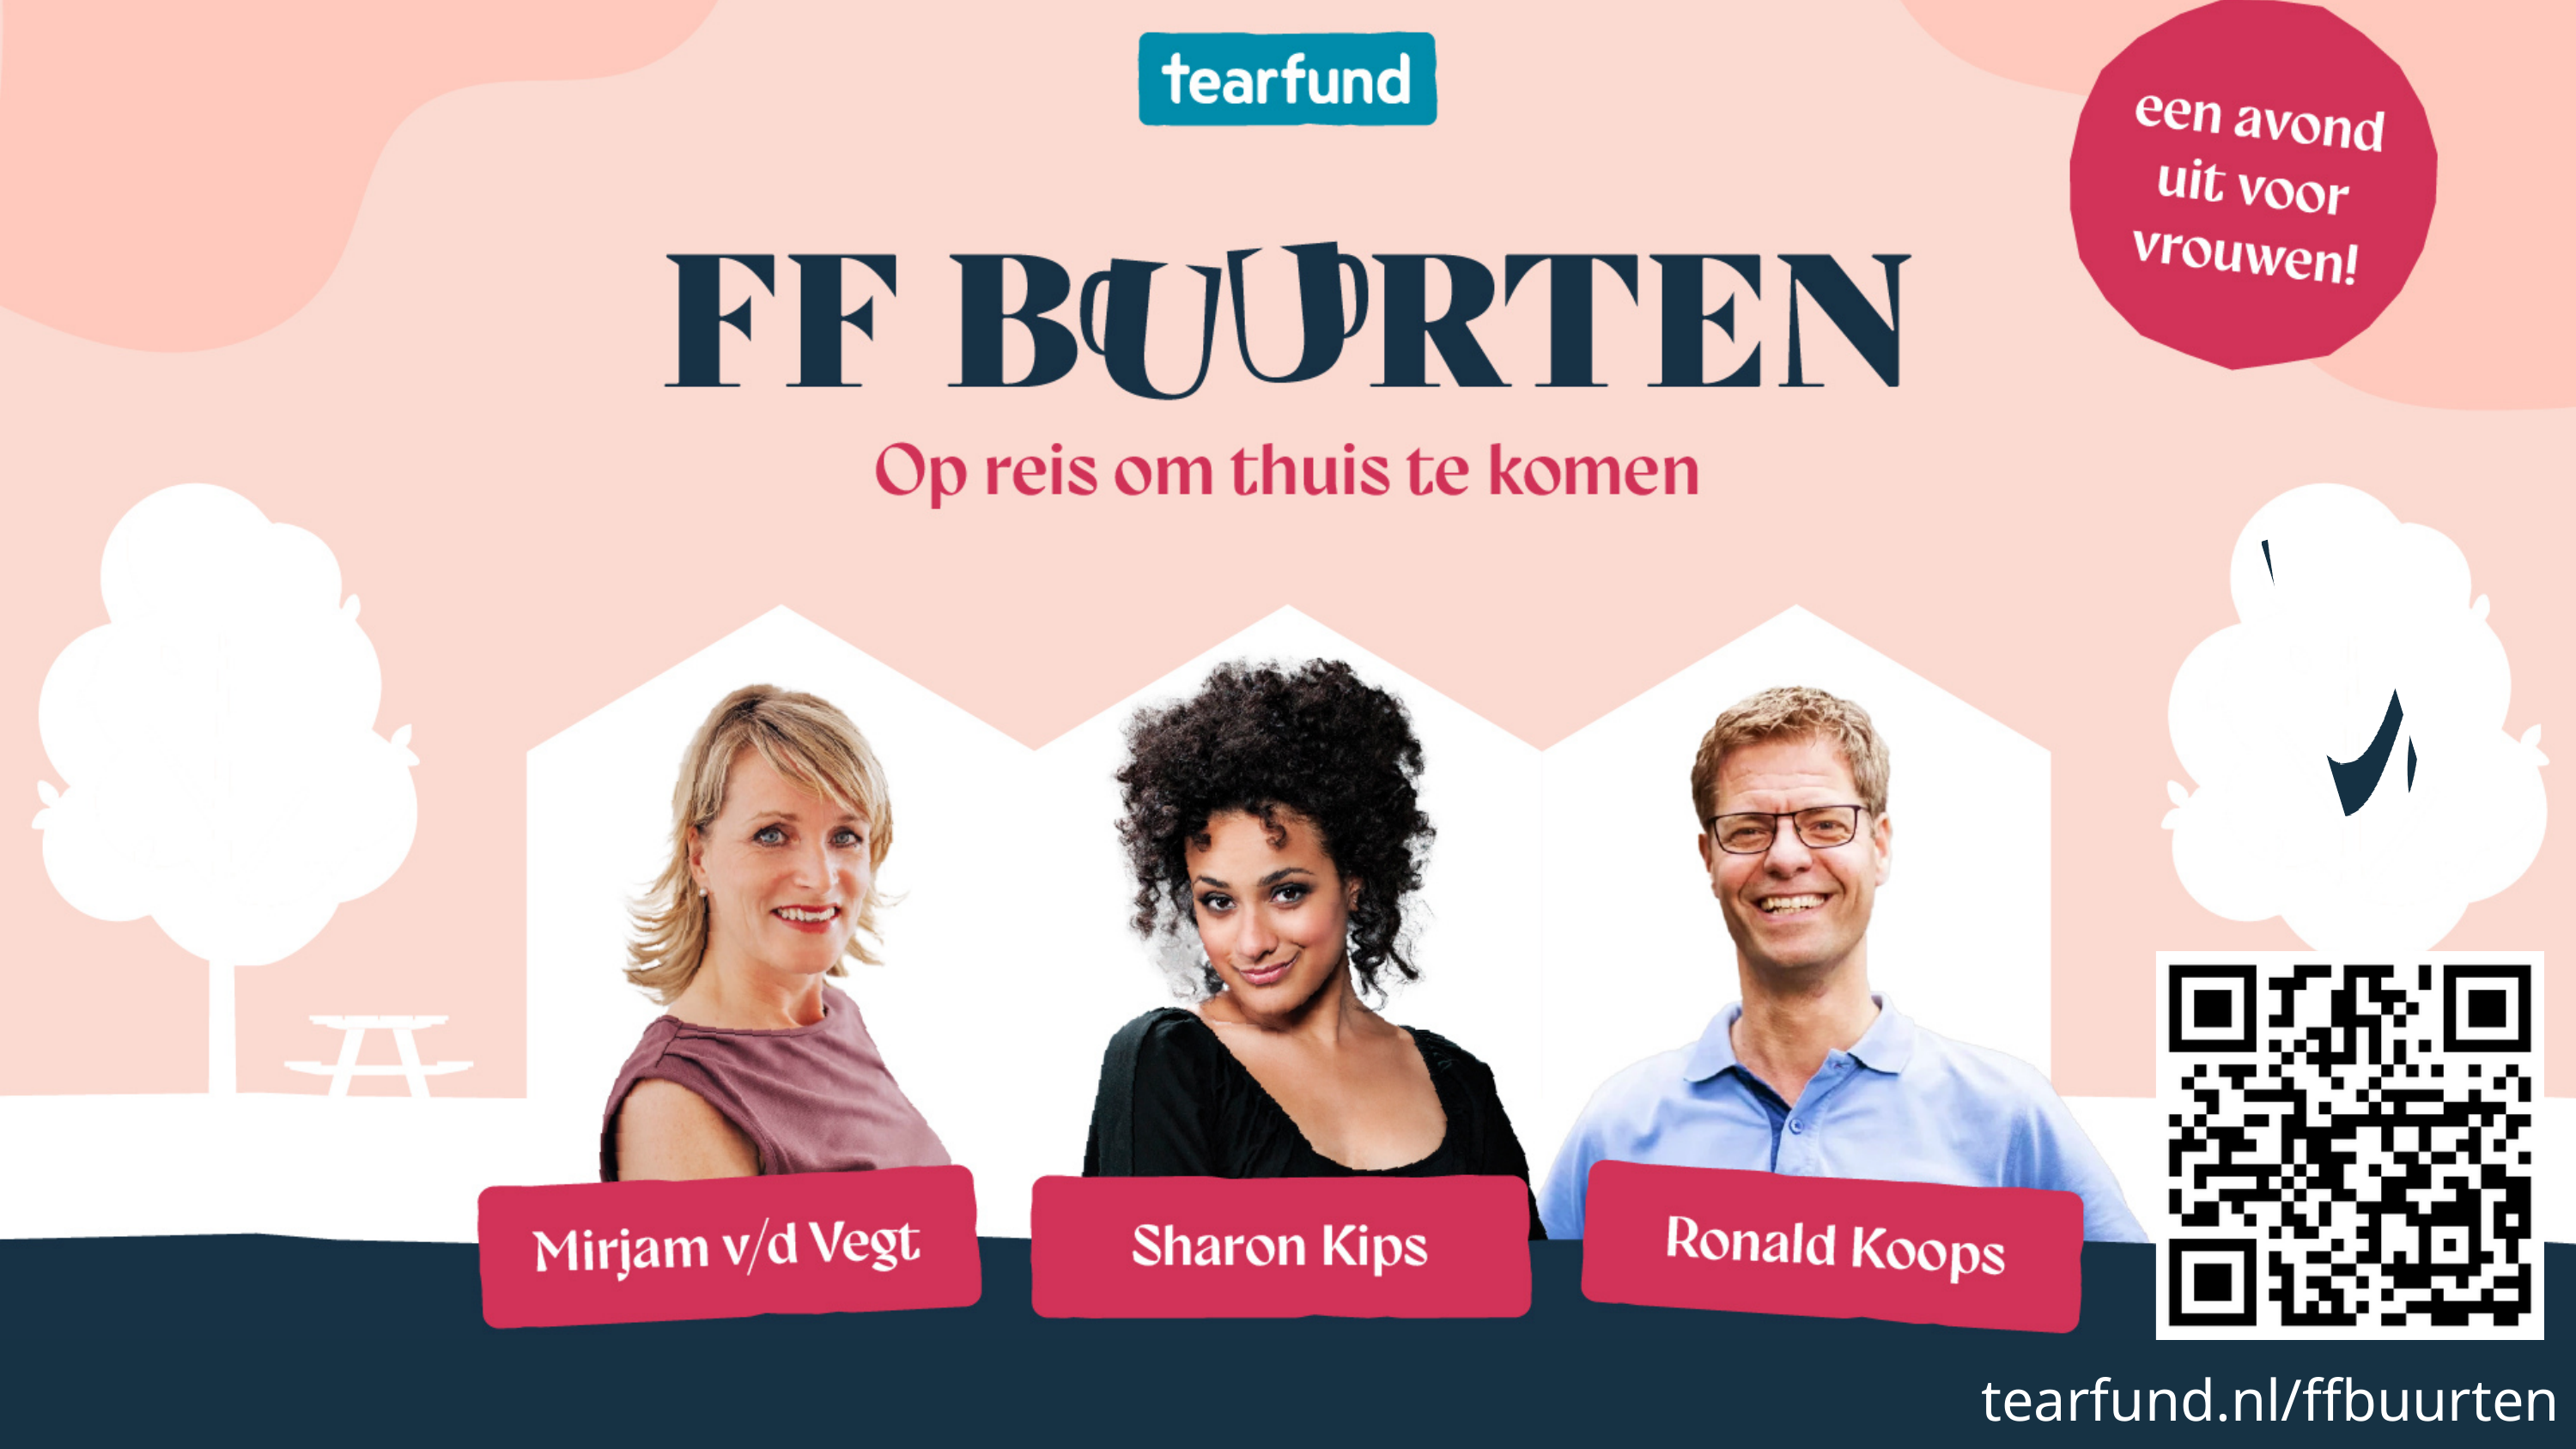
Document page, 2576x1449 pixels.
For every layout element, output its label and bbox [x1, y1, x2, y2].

text_box [2261, 516, 2432, 830]
text_box [0, 1338, 2576, 1449]
text_box [0, 0, 2576, 1336]
text_box [2155, 951, 2544, 1336]
